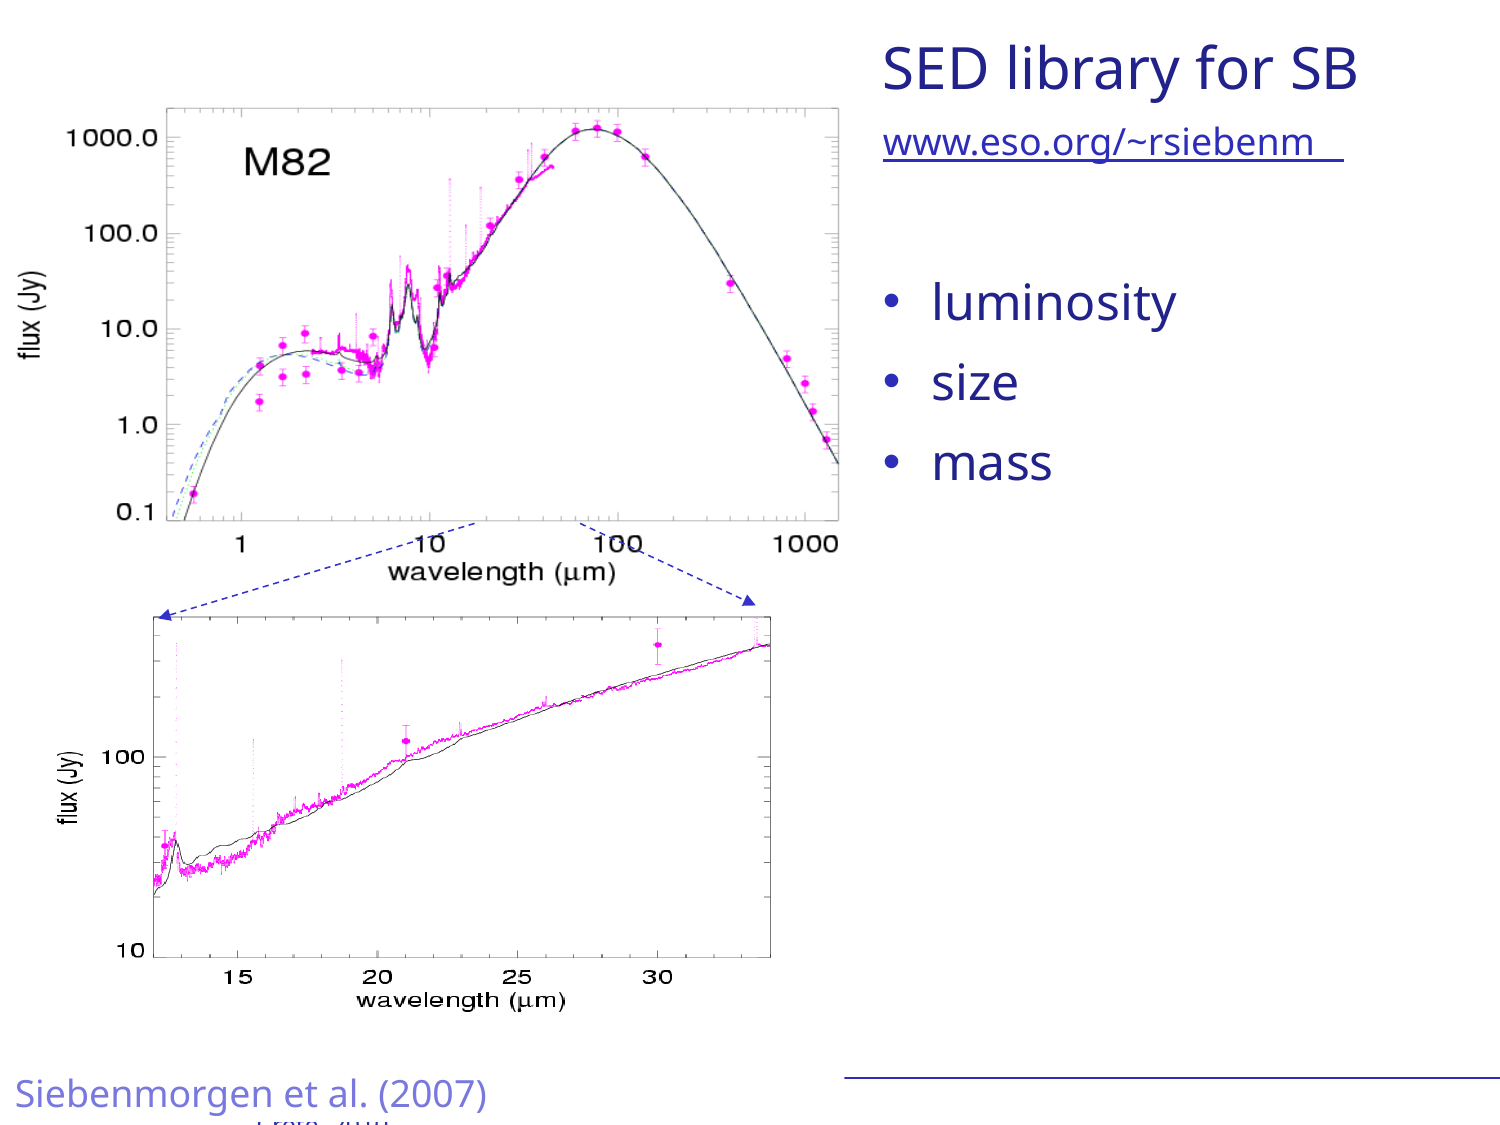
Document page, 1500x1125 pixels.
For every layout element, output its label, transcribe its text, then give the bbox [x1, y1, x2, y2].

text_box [5, 66, 887, 1029]
text_box Siebenmorgen et al. (2007) [0, 1046, 845, 1122]
text_box SED library for SB www.eso.org/~rsiebenm luminosity size mass [868, 0, 1500, 499]
